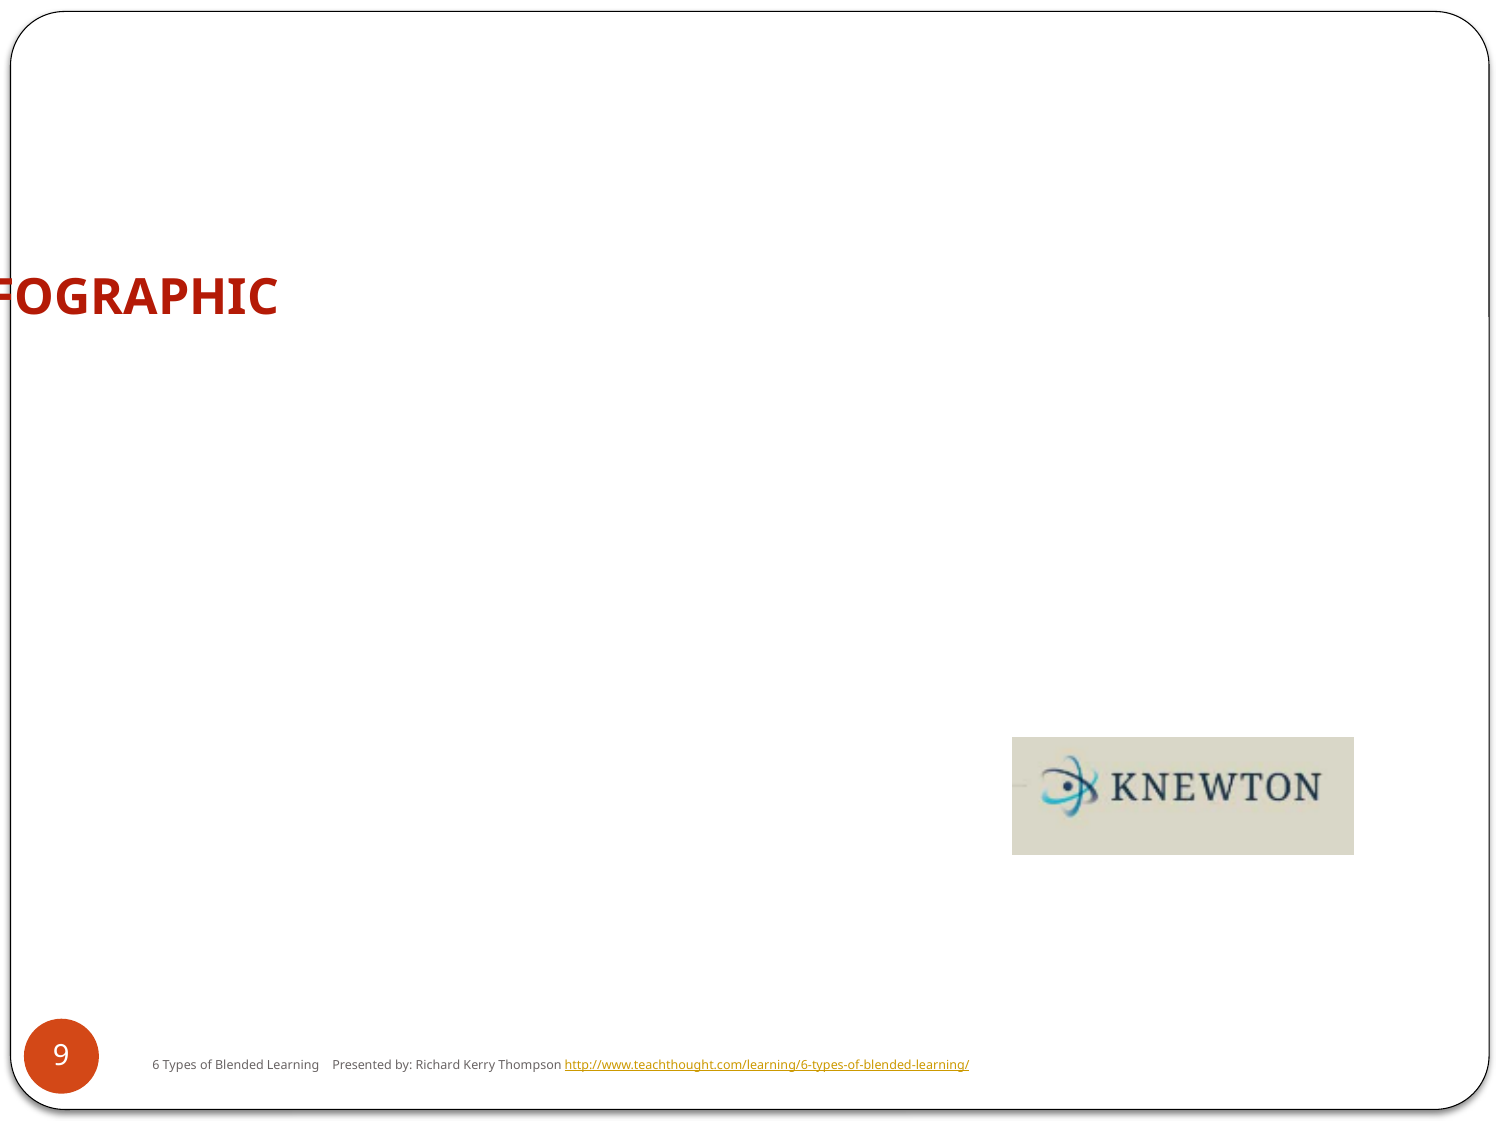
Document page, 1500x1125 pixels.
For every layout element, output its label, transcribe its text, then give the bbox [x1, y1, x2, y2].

slide_number 9 [23, 1018, 99, 1094]
picture [1012, 737, 1354, 855]
footer 6 Types of Blended Learning Presented by: Richard Kerry Thompson http://www.teachthought.com/learning/6-types-of-blended-learning/ [137, 1042, 988, 1103]
list INFOGRAPHIC [0, 257, 1500, 1000]
